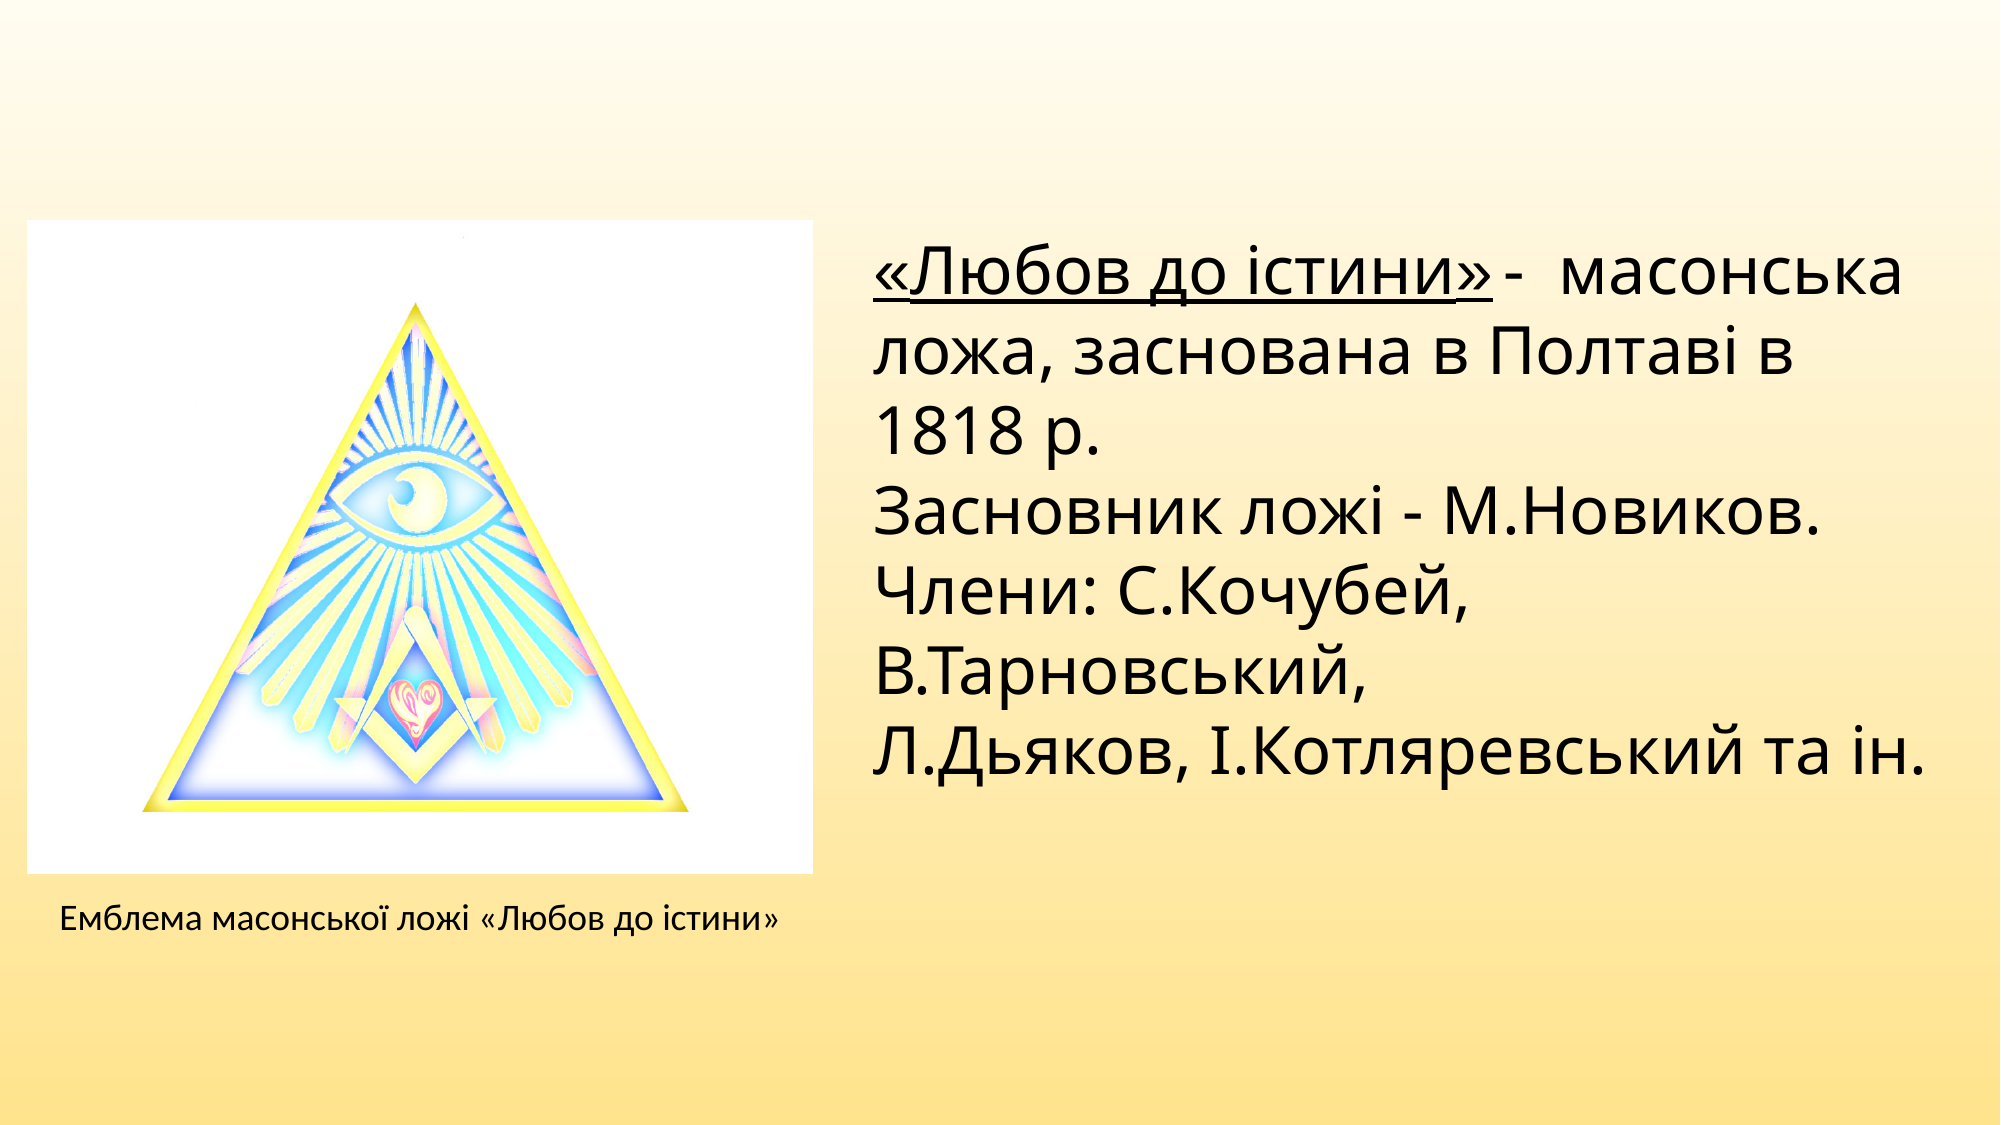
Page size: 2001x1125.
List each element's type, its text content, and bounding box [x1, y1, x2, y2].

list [27, 220, 813, 874]
title Емблема масонської ложі «Любов до істини» [0, 884, 843, 954]
text_box «Любов до істини» - масонська ложа, заснована в Полтаві в 1818 р. Засновник ложі - М.Новиков. Члени: С.Кочубей, В.Тарновський, Л.Дьяков, І.Котляревський та ін. [858, 220, 1973, 895]
